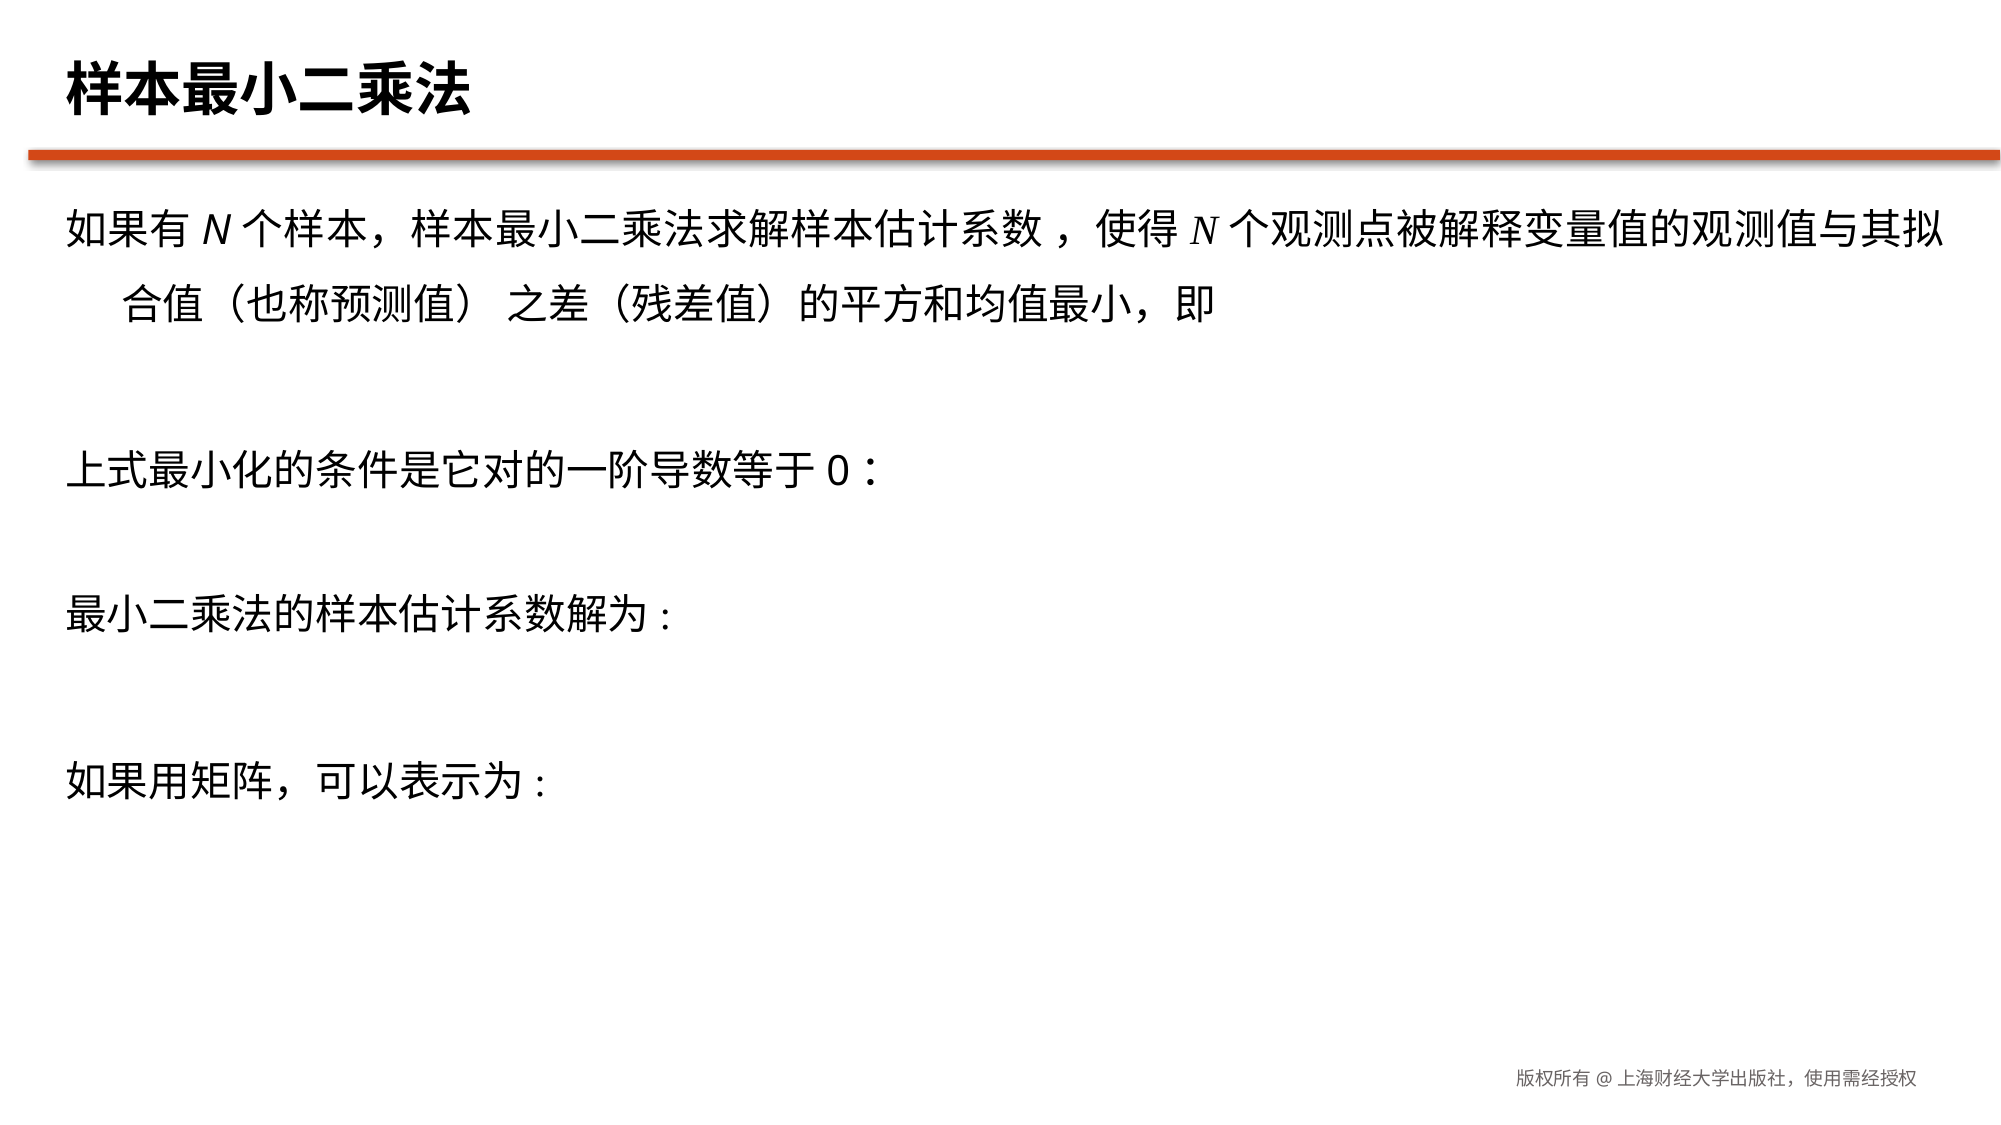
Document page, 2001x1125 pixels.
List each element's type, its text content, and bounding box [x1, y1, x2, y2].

title 样本最小二乘法 [50, 50, 1825, 138]
footer 版权所有@上海财经大学出版社，使用需经授权 [1483, 1046, 1950, 1109]
